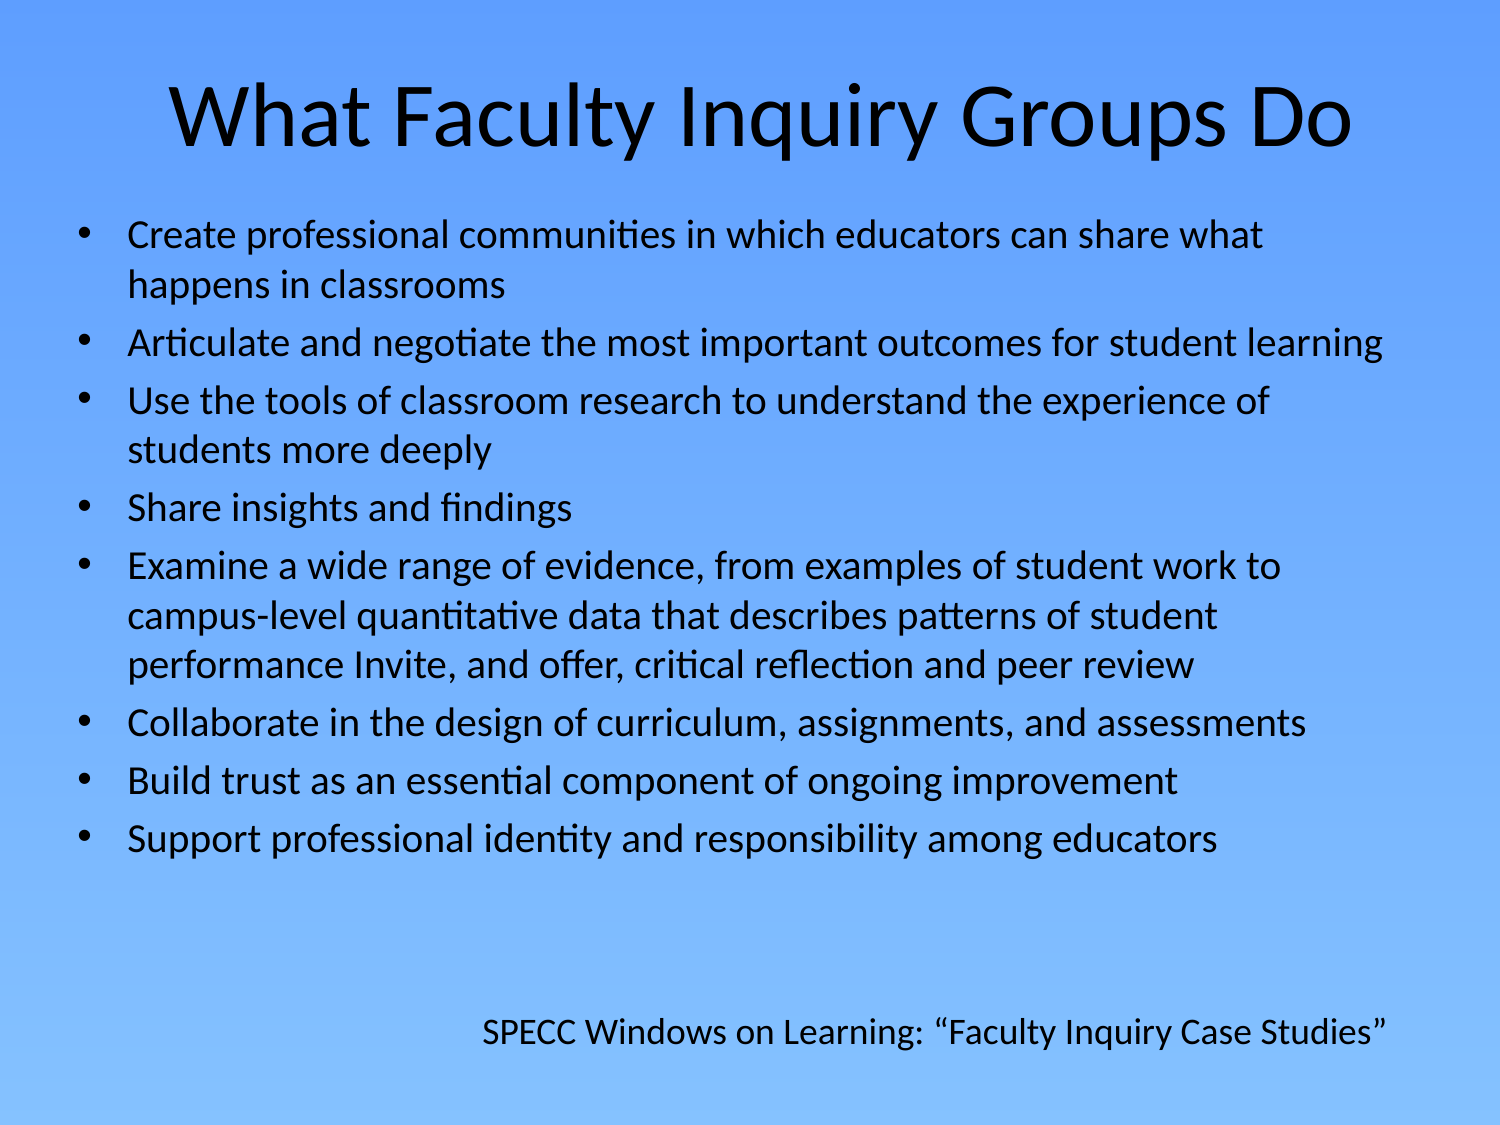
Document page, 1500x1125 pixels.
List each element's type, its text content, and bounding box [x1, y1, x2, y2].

list Create professional communities in which educators can share what happens in classrooms Articulate and negotiate the most important outcomes for student learning Use the tools of classroom research to understand the experience of students more deeply Share insights and findings Examine a wide range of evidence, from examples of student work to campus-level quantitative data that describes patterns of student performance Invite, and offer, critical reflection and peer review Collaborate in the design of curriculum, assignments, and assessments Build trust as an essential component of ongoing improvement Support professional identity and responsibility among educators [62, 200, 1413, 925]
text_box SPECC Windows on Learning: “Faculty Inquiry Case Studies” [467, 999, 1404, 1060]
title What Faculty Inquiry Groups Do [87, 37, 1438, 183]
